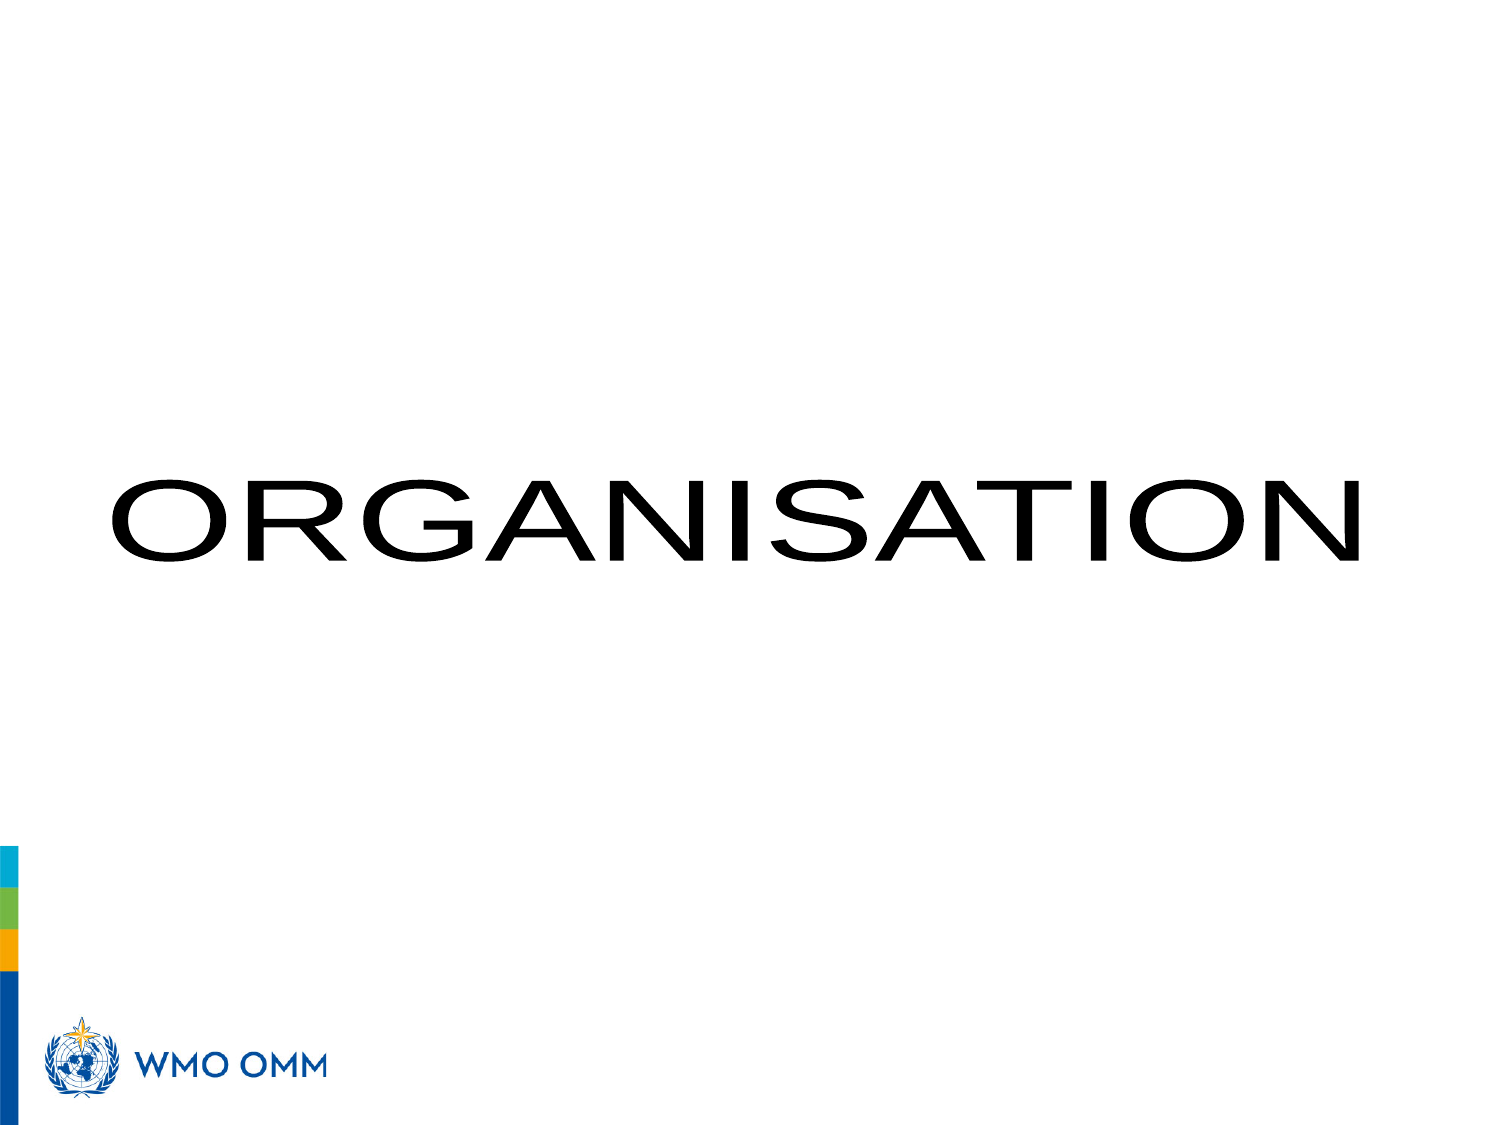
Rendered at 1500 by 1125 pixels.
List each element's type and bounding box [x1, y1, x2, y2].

picture [0, 845, 327, 1125]
